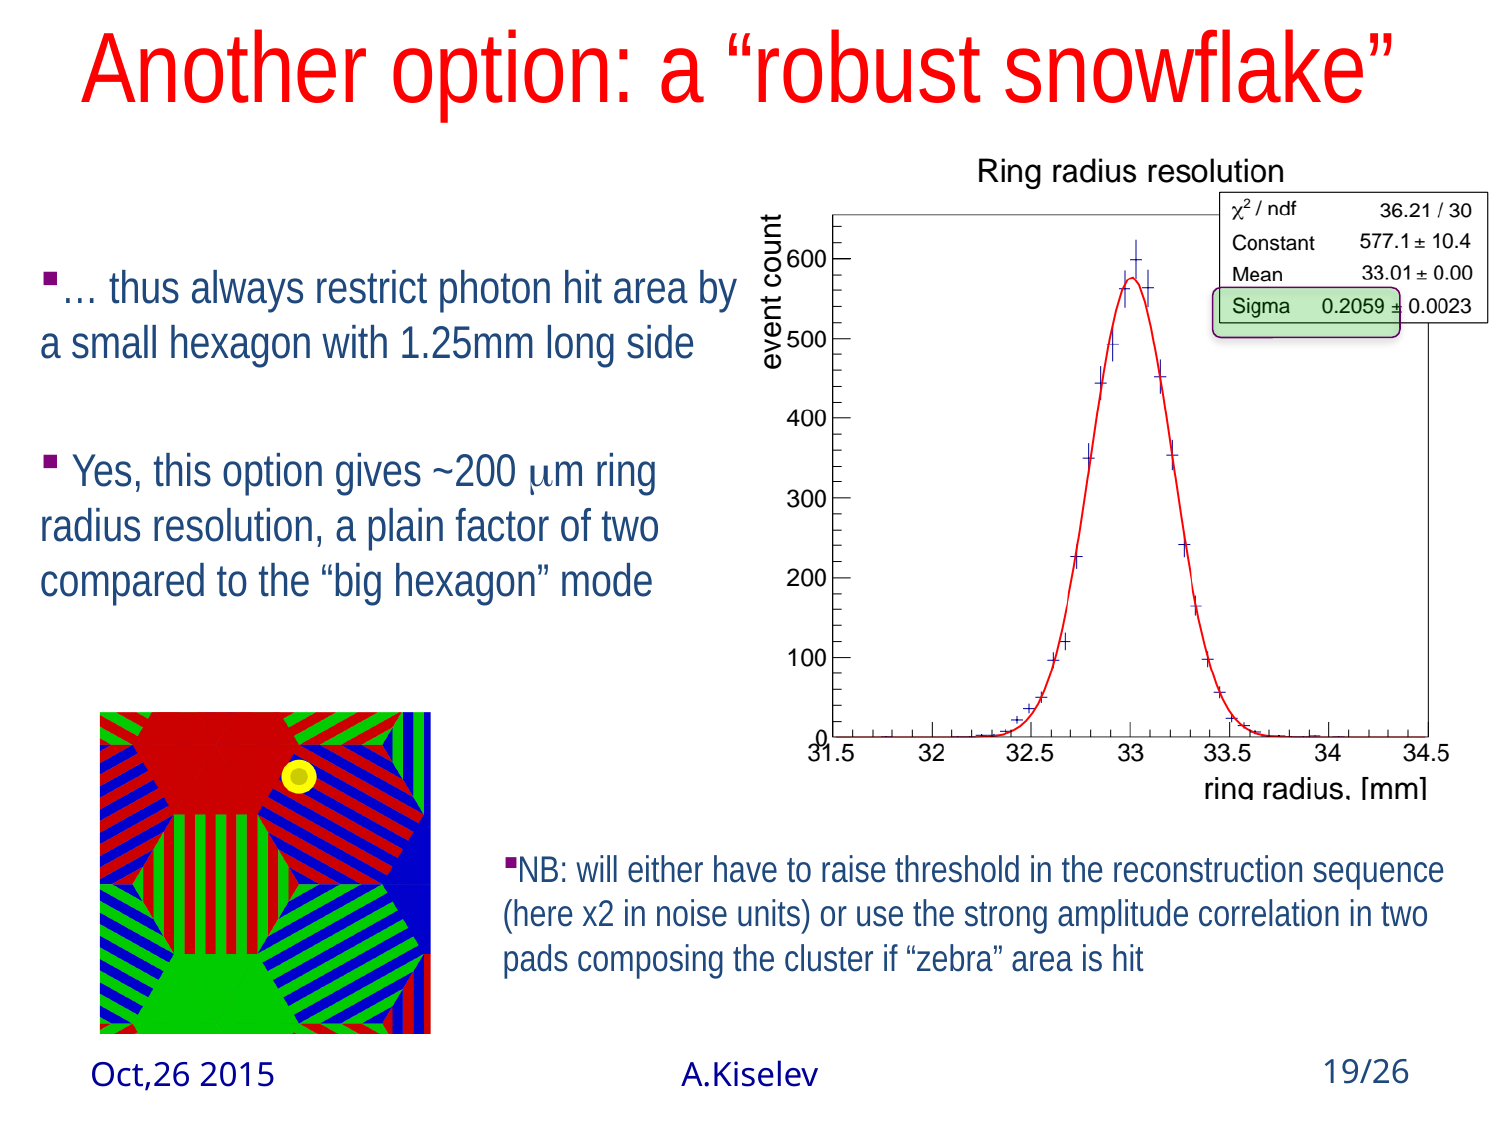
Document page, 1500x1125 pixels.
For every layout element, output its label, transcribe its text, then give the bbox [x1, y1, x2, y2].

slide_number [75, 1042, 425, 1103]
footer A.Kiselev [512, 1042, 988, 1103]
picture [758, 149, 1500, 801]
picture [99, 712, 431, 1034]
text_box NB: will either have to raise threshold in the reconstruction sequence (here x2 in noise units) or use the strong amplitude correlation in two pads composing the cluster if “zebra” area is hit [487, 837, 1463, 1013]
slide_number 19/26 [1074, 1042, 1425, 1103]
text_box … thus always restrict photon hit area by a small hexagon with 1.25mm long side Yes, this option gives ~200 mm ring radius resolution, a plain factor of two compared to the “big hexagon” mode [24, 249, 753, 663]
title Another option: a “robust snowflake” [0, 0, 1500, 125]
